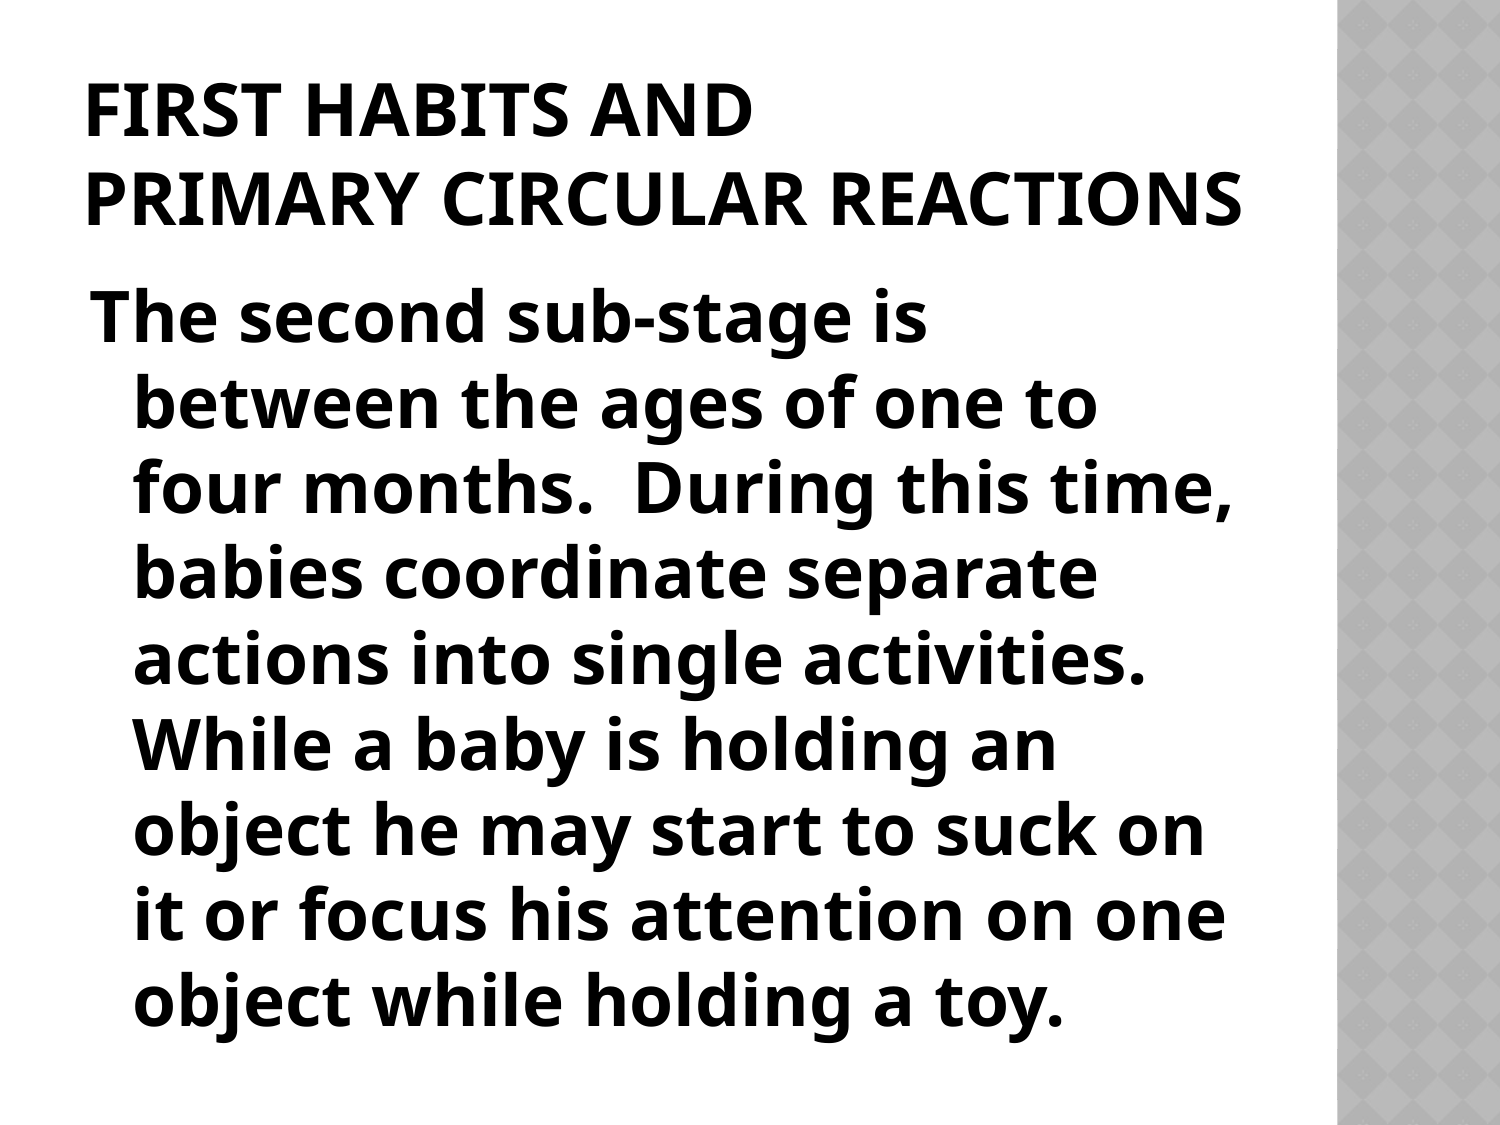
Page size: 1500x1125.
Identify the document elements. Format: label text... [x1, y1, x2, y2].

list The second sub-stage is between the ages of one to four months. During this time, babies coordinate separate actions into single activities. While a baby is holding an object he may start to suck on it or focus his attention on one object while holding a toy. [75, 264, 1263, 1059]
title First Habits and Primary Circular Reactions [75, 52, 1263, 240]
